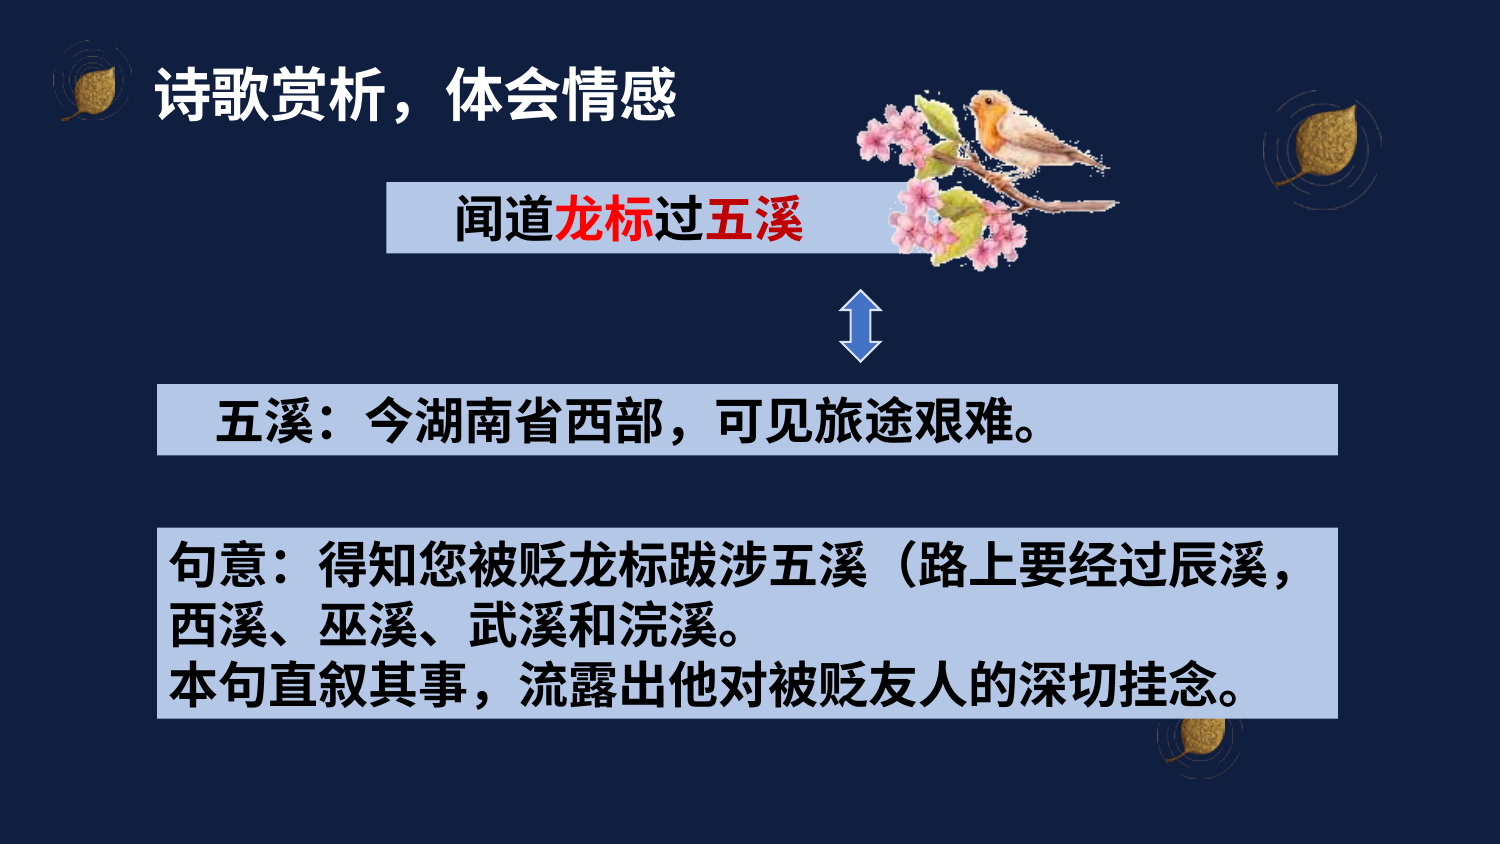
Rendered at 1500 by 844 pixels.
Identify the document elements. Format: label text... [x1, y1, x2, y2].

text_box [838, 303, 883, 364]
picture [814, 40, 1145, 303]
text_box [1263, 90, 1382, 210]
text_box 诗歌赏析，体会情感 [142, 52, 690, 134]
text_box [1157, 692, 1243, 779]
text_box 句意：得知您被贬龙标跋涉五溪（路上要经过辰溪，西溪、巫溪、武溪和浣溪。 本句直叙其事，流露出他对被贬友人的深切挂念。 [157, 527, 1338, 719]
text_box 五溪：今湖南省西部，可见旅途艰难。 [157, 384, 1338, 456]
text_box 闻道龙标过五溪 [386, 182, 814, 254]
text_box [53, 40, 132, 121]
